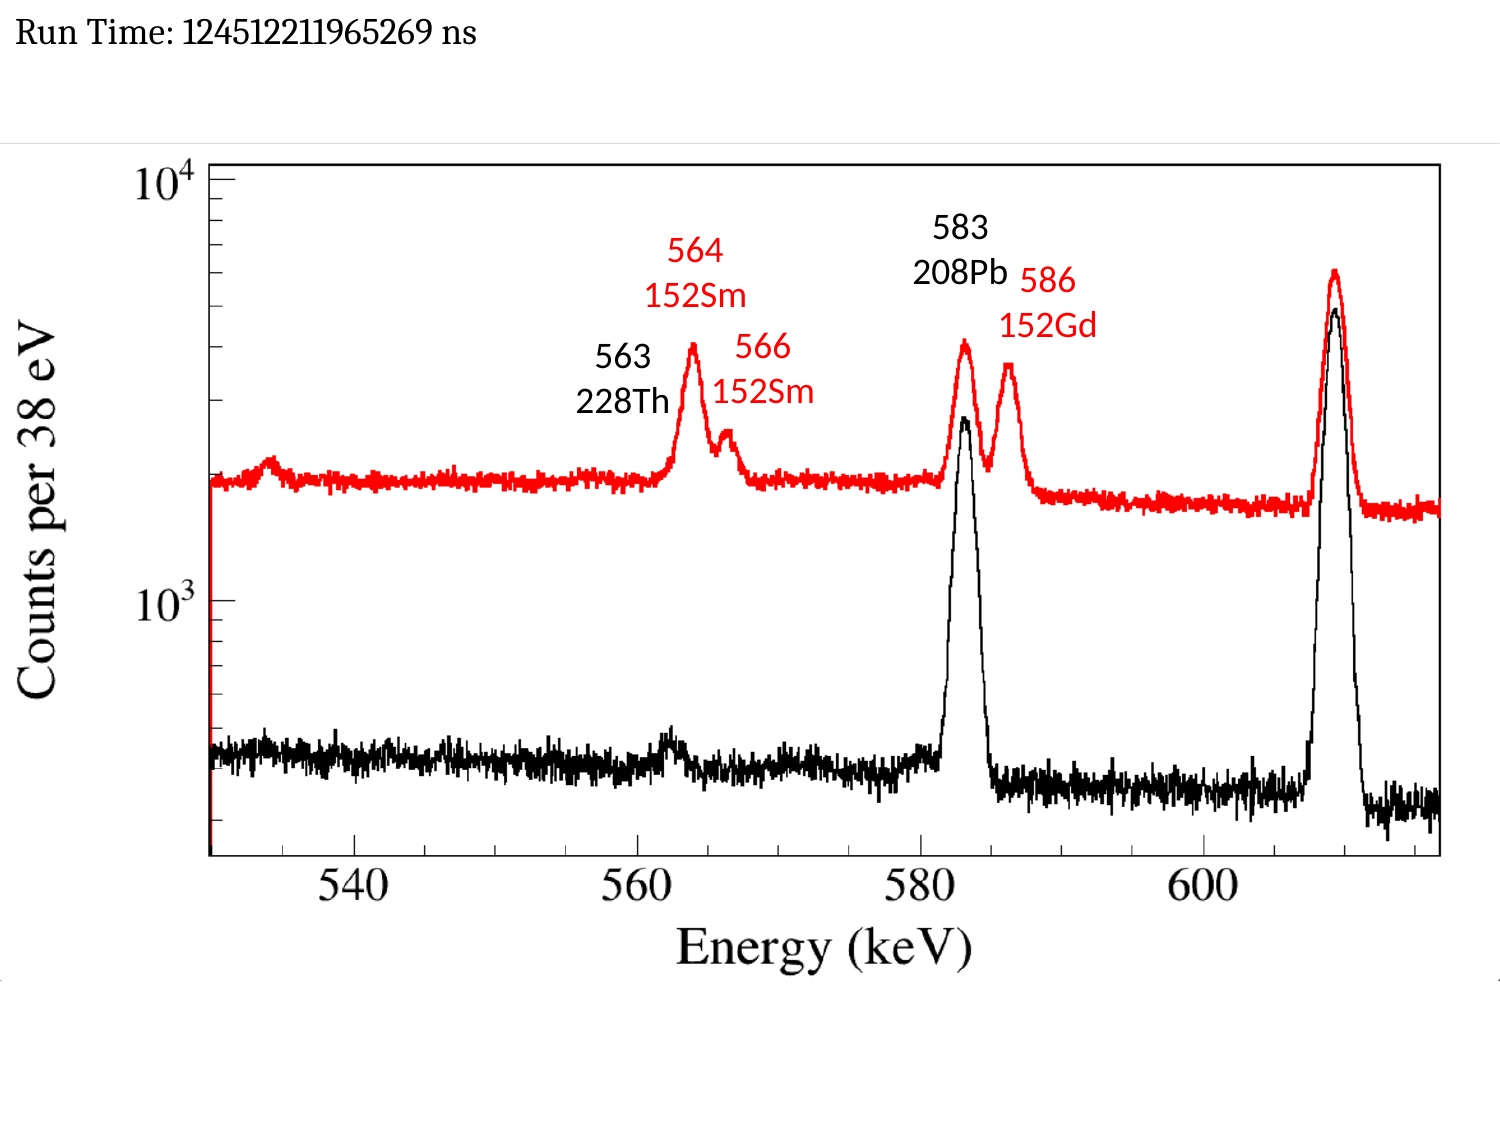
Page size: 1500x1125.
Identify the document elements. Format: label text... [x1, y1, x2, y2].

text_box Run Time: 124512211965269 ns [0, 0, 596, 60]
picture [0, 143, 1500, 981]
